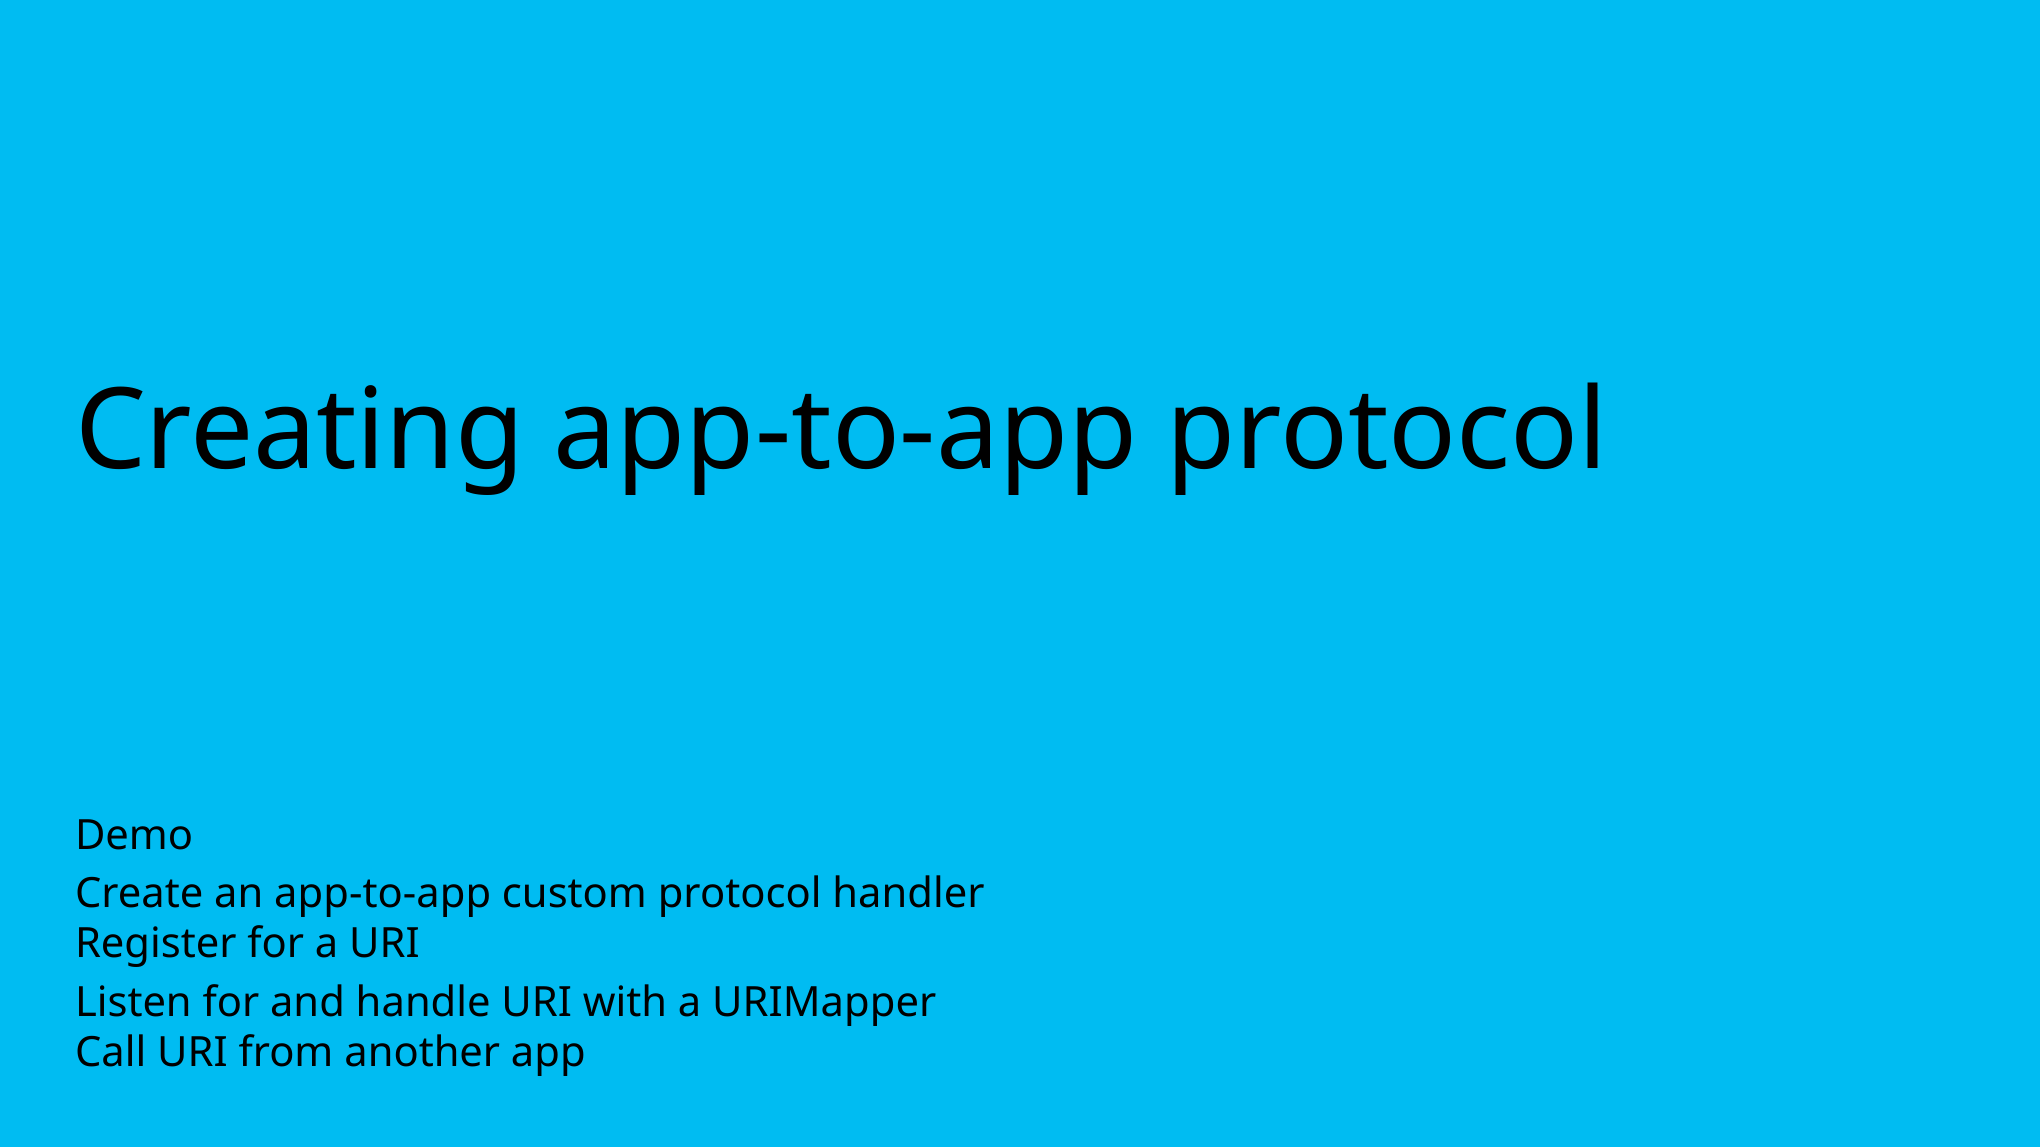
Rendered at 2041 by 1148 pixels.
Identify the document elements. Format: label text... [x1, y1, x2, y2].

picture [79, 880, 85, 899]
picture [80, 821, 89, 848]
title Creating app-to-app protocol [45, 348, 1996, 499]
list Demo Create an app-to-app custom protocol handler Register for a URI Listen for and handle URI with a URIMapper Call URI from another app [45, 948, 1996, 1099]
picture [98, 825, 102, 843]
